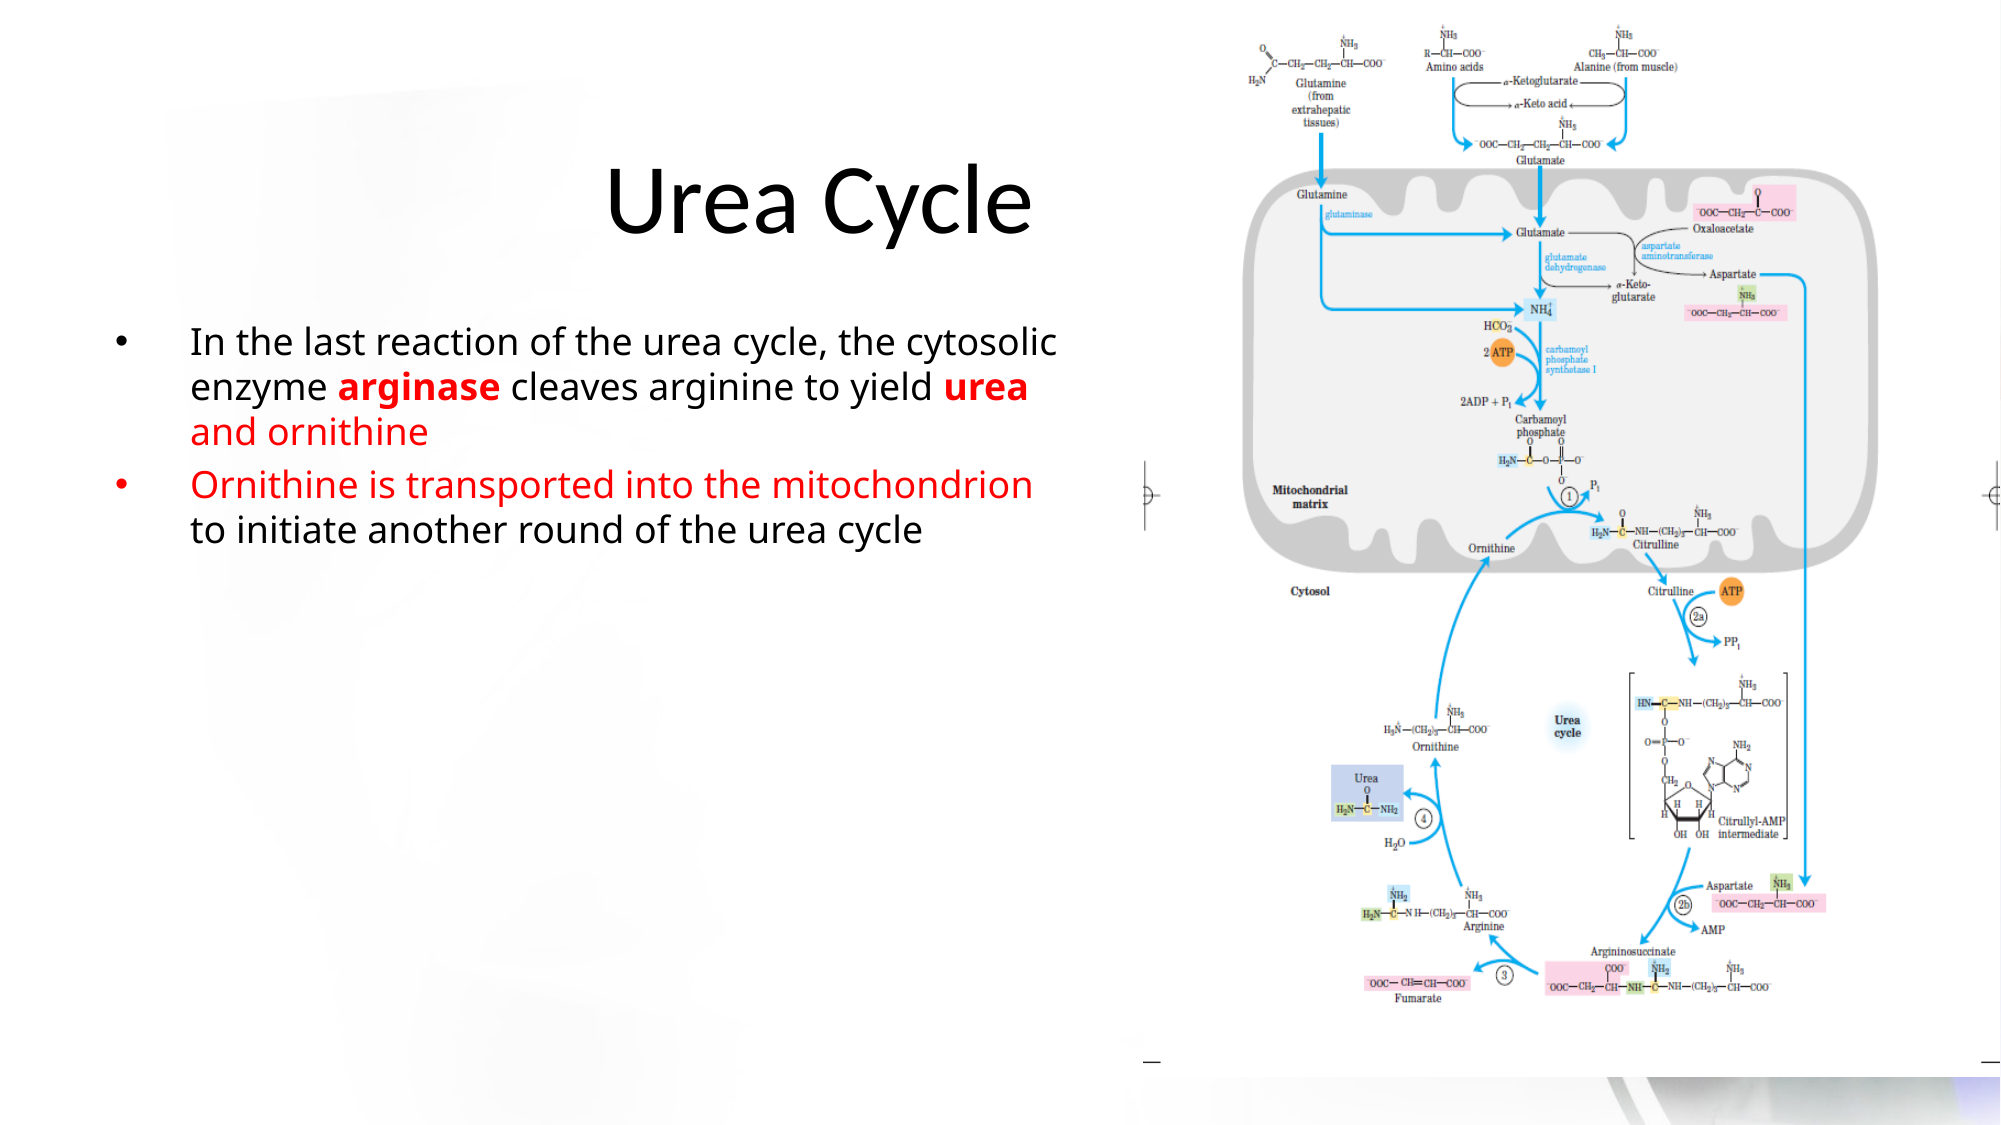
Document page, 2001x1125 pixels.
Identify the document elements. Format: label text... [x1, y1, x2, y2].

picture [0, 0, 2001, 1125]
title Urea Cycle [99, 110, 1137, 278]
list In the last reaction of the urea cycle, the cytosolic enzyme arginase cleaves arginine to yield urea and ornithine Ornithine is transported into the mitochondrion to initiate another round of the urea cycle [100, 310, 1092, 1043]
